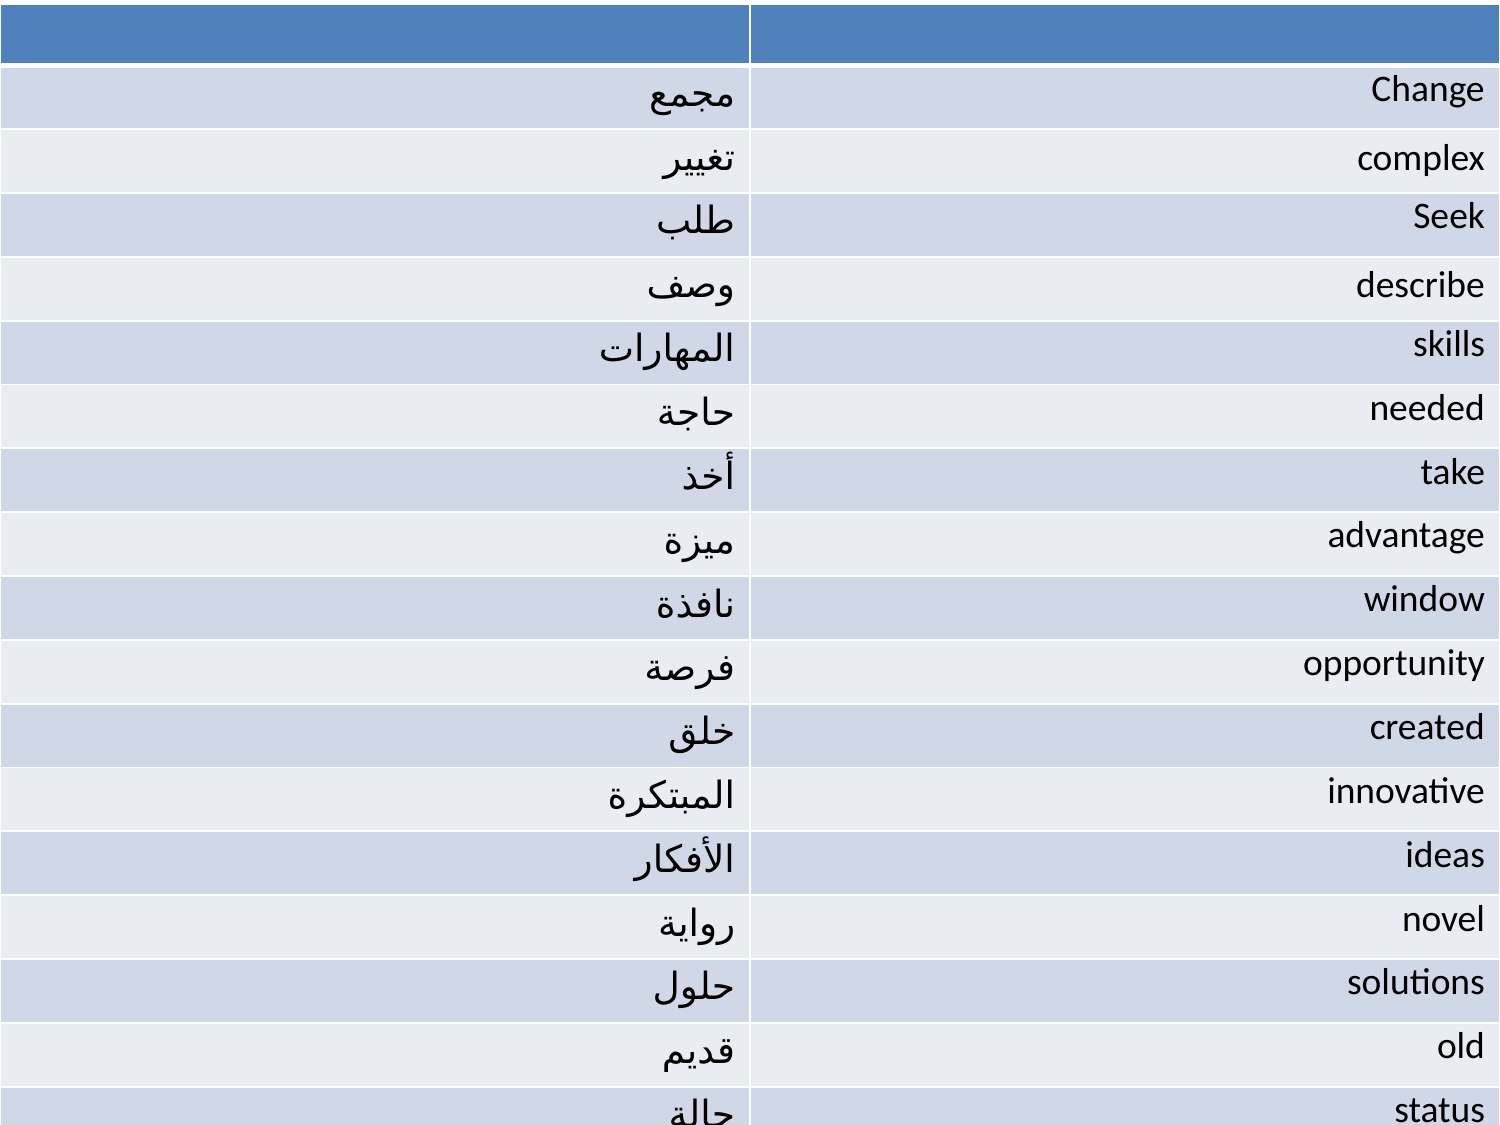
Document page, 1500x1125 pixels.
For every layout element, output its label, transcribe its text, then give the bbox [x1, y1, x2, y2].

table_cell فرصة [1, 641, 749, 703]
table_cell طلب [1, 194, 749, 256]
table_cell تغيير [1, 130, 749, 192]
table_header [1, 5, 749, 63]
table_cell ideas [751, 832, 1499, 894]
table_cell status [751, 1088, 1499, 1125]
table_cell خلق [1, 705, 749, 767]
table_cell Change [751, 68, 1499, 128]
table_cell ميزة [1, 513, 749, 575]
table_cell opportunity [751, 641, 1499, 703]
table_cell skills [751, 322, 1499, 384]
table_cell created [751, 705, 1499, 767]
table_cell حلول [1, 960, 749, 1022]
table_cell رواية [1, 896, 749, 958]
table_cell needed [751, 385, 1499, 447]
table_header [751, 5, 1499, 63]
table_cell solutions [751, 960, 1499, 1022]
table_cell describe [751, 258, 1499, 320]
table_cell حالة [1, 1088, 749, 1125]
table_cell innovative [751, 768, 1499, 830]
table_cell complex [751, 130, 1499, 192]
table_cell مجمع [1, 68, 749, 128]
table_cell take [751, 449, 1499, 511]
table_cell قديم [1, 1024, 749, 1086]
table_cell old [751, 1024, 1499, 1086]
table_cell أخذ [1, 449, 749, 511]
table_cell المبتكرة [1, 768, 749, 830]
table_cell Seek [751, 194, 1499, 256]
table_cell حاجة [1, 385, 749, 447]
table_cell وصف [1, 258, 749, 320]
table_cell نافذة [1, 577, 749, 639]
table_cell المهارات [1, 322, 749, 384]
table_cell window [751, 577, 1499, 639]
table_cell advantage [751, 513, 1499, 575]
table_cell novel [751, 896, 1499, 958]
table_cell الأفكار [1, 832, 749, 894]
